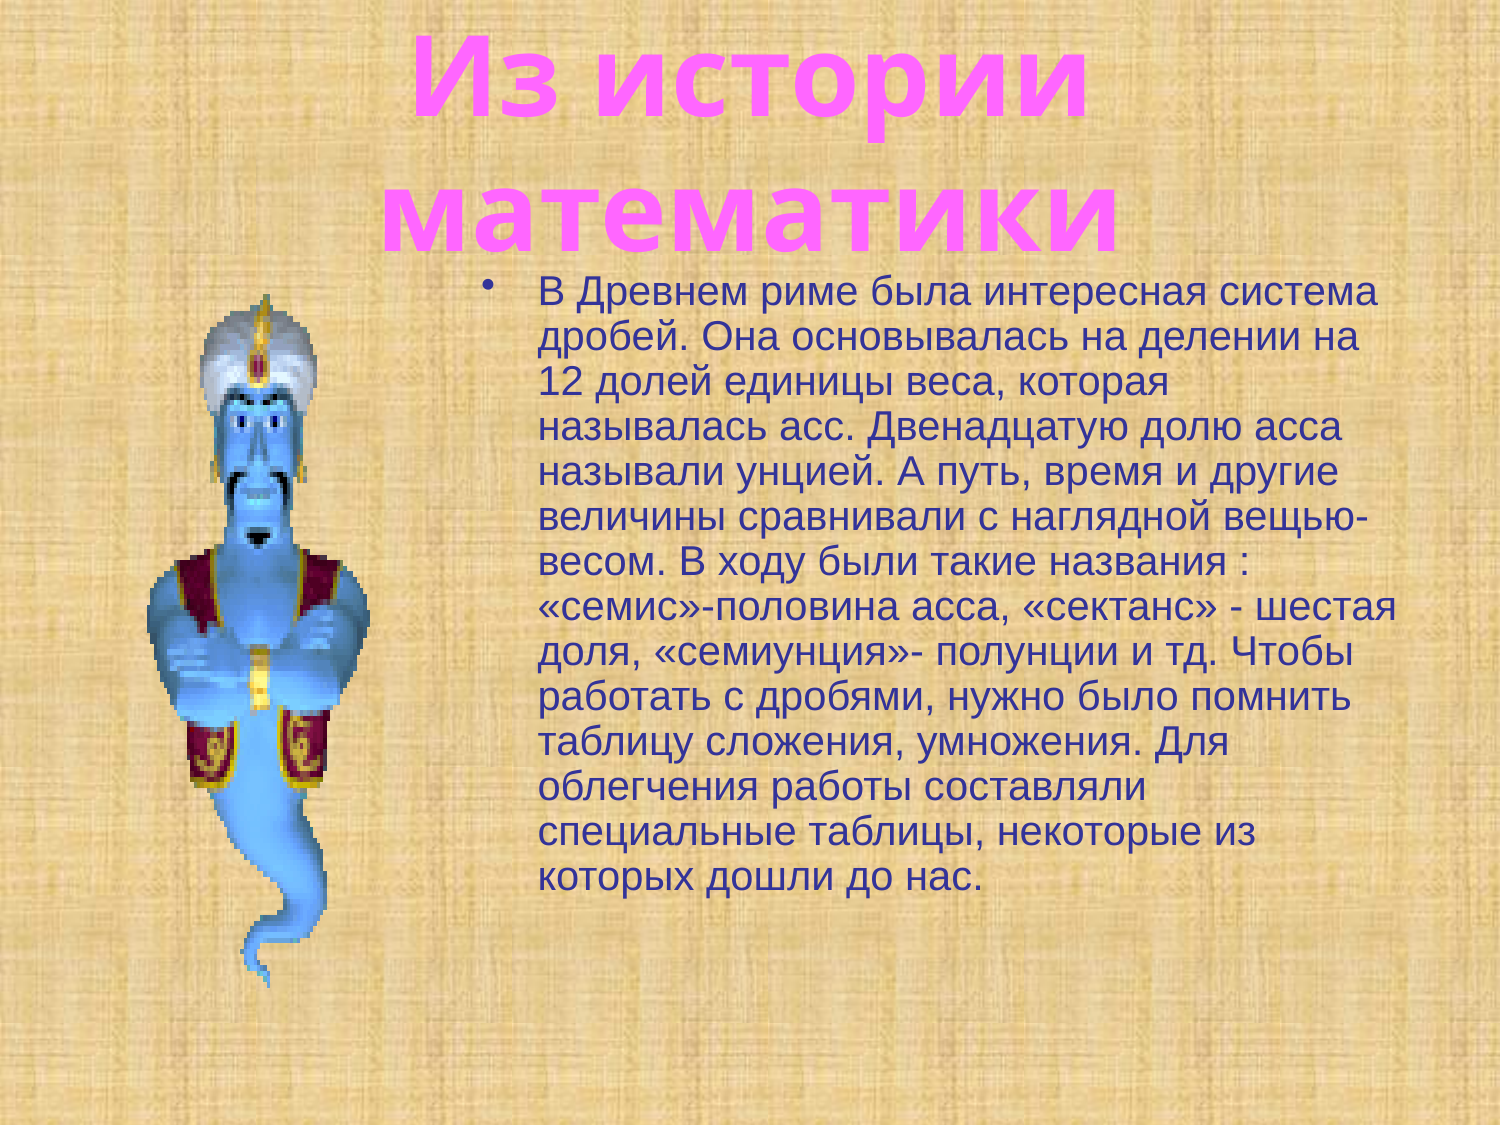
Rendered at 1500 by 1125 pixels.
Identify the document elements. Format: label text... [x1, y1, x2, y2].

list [41, 278, 467, 988]
picture [0, 0, 1500, 1125]
title Из истории математики [74, 44, 1426, 233]
list В Древнем риме была интересная система дробей. Она основывалась на делении на 12 долей единицы веса, которая называлась асс. Двенадцатую долю асса называли унцией. А путь, время и другие величины сравнивали с наглядной вещью- весом. В ходу были такие названия : «семис»-половина асса, «сектанс» - шестая доля, «семиунция»- полунции и тд. Чтобы работать с дробями, нужно было помнить таблицу сложения, умножения. Для облегчения работы составляли специальные таблицы, некоторые из которых дошли до нас. [466, 262, 1426, 1006]
